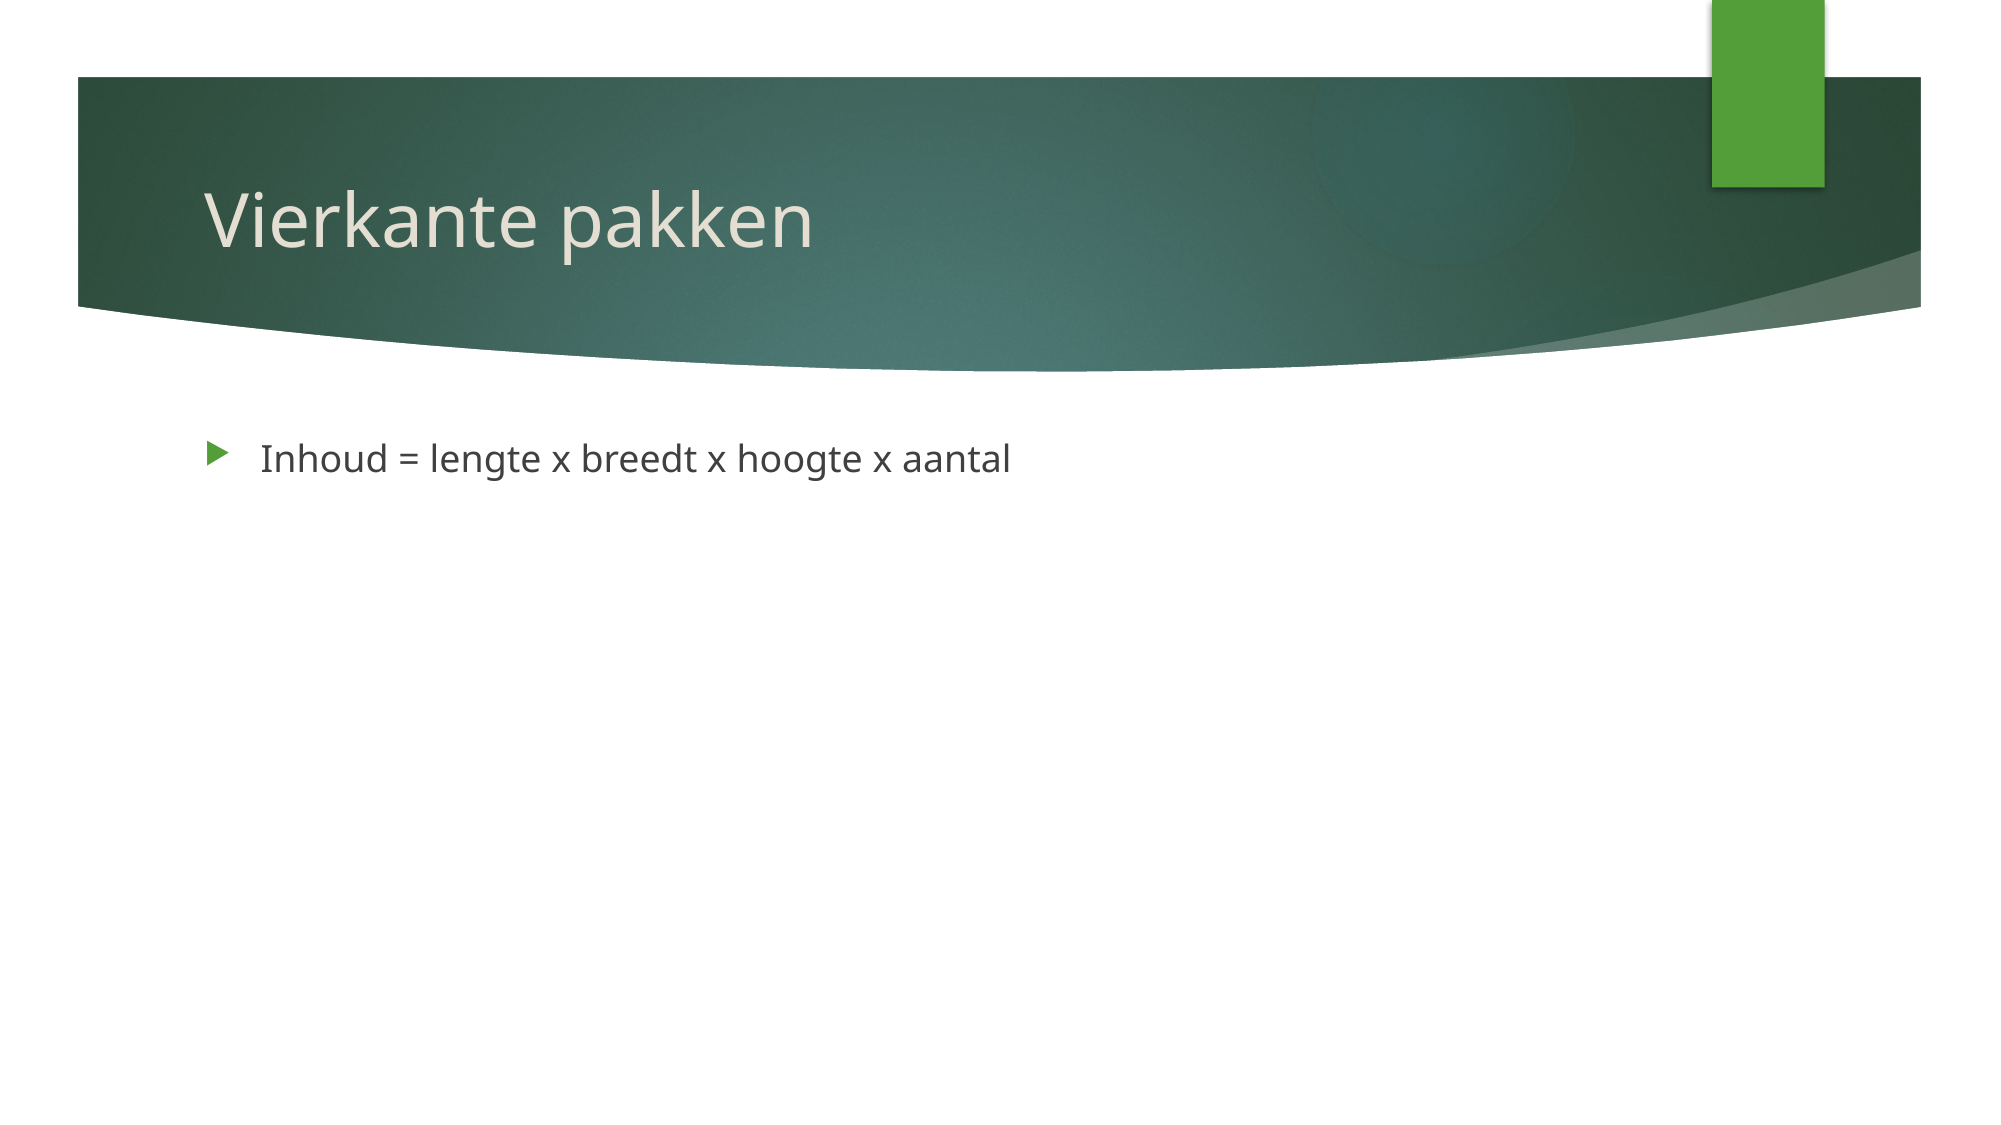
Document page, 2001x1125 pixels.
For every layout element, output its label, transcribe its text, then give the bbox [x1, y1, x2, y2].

title Vierkante pakken [189, 159, 1627, 276]
list Inhoud = lengte x breedt x hoogte x aantal [189, 427, 1638, 988]
